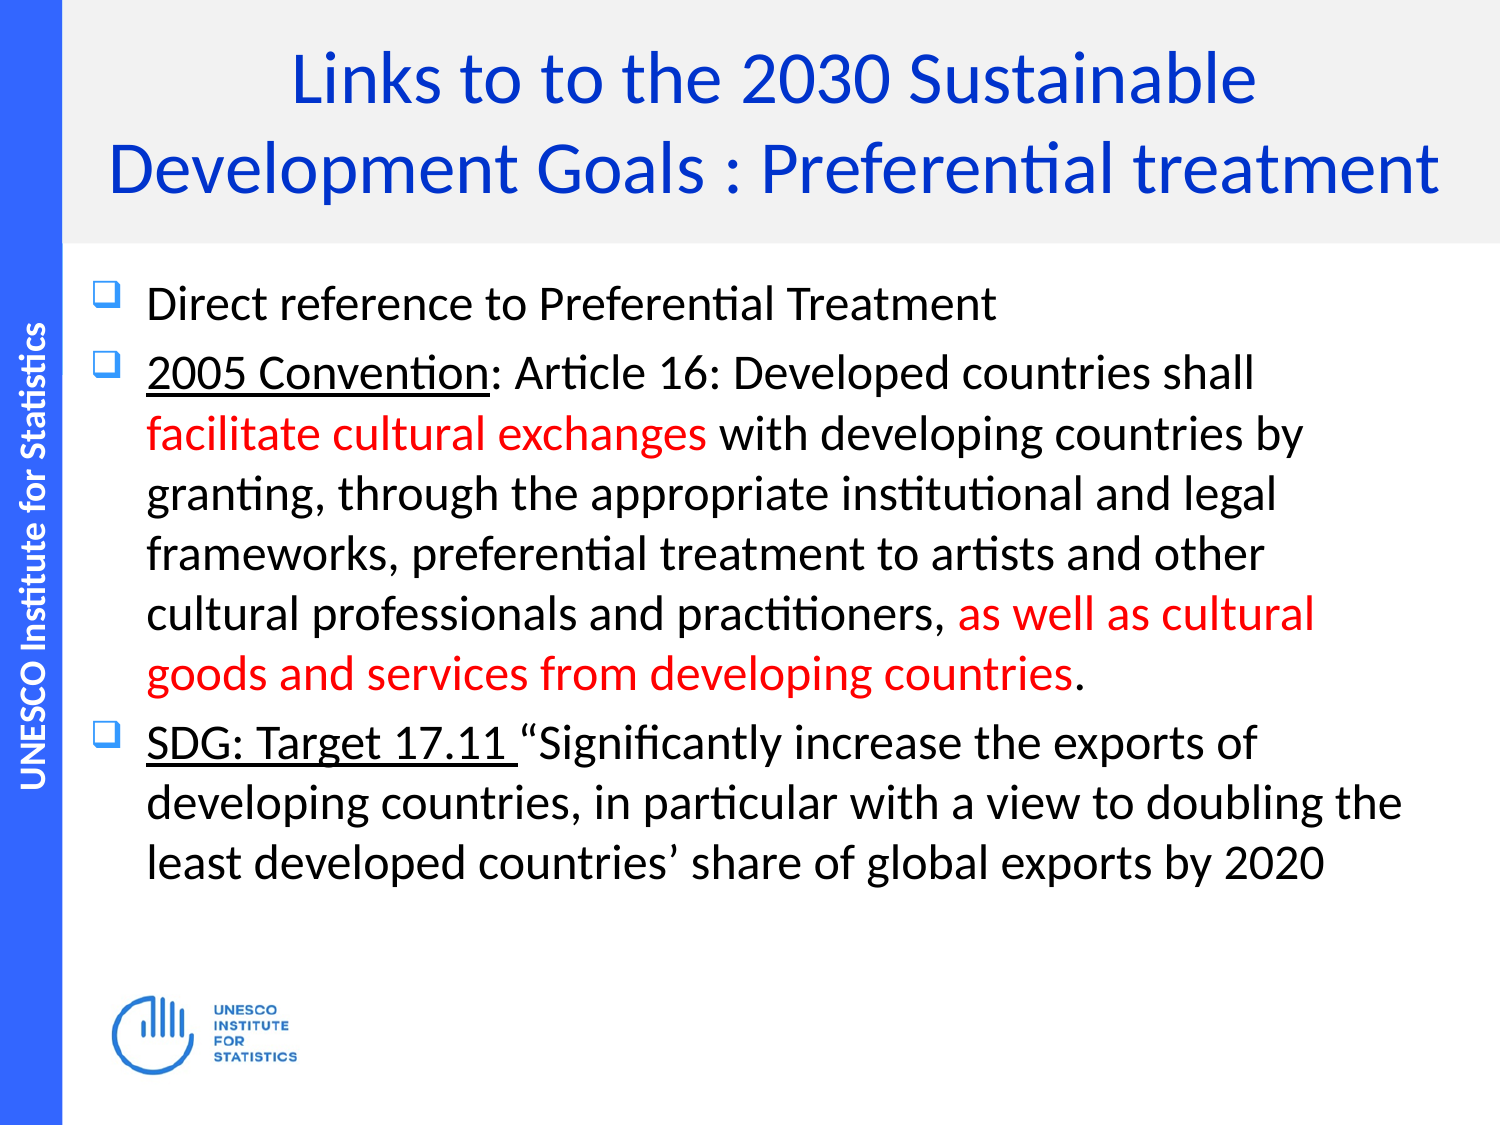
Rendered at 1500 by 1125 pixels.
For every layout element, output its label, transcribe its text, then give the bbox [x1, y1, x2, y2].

title Links to to the 2030 Sustainable Development Goals : Preferential treatment [62, 0, 1488, 238]
list Direct reference to Preferential Treatment 2005 Convention: Article 16: Developed countries shall facilitate cultural exchanges with developing countries by granting, through the appropriate institutional and legal frameworks, preferential treatment to artists and other cultural professionals and practitioners, as well as cultural goods and services from developing countries. SDG: Target 17.11 “Significantly increase the exports of developing countries, in particular with a view to doubling the least developed countries’ share of global exports by 2020 [75, 262, 1425, 1006]
picture [70, 964, 338, 1106]
